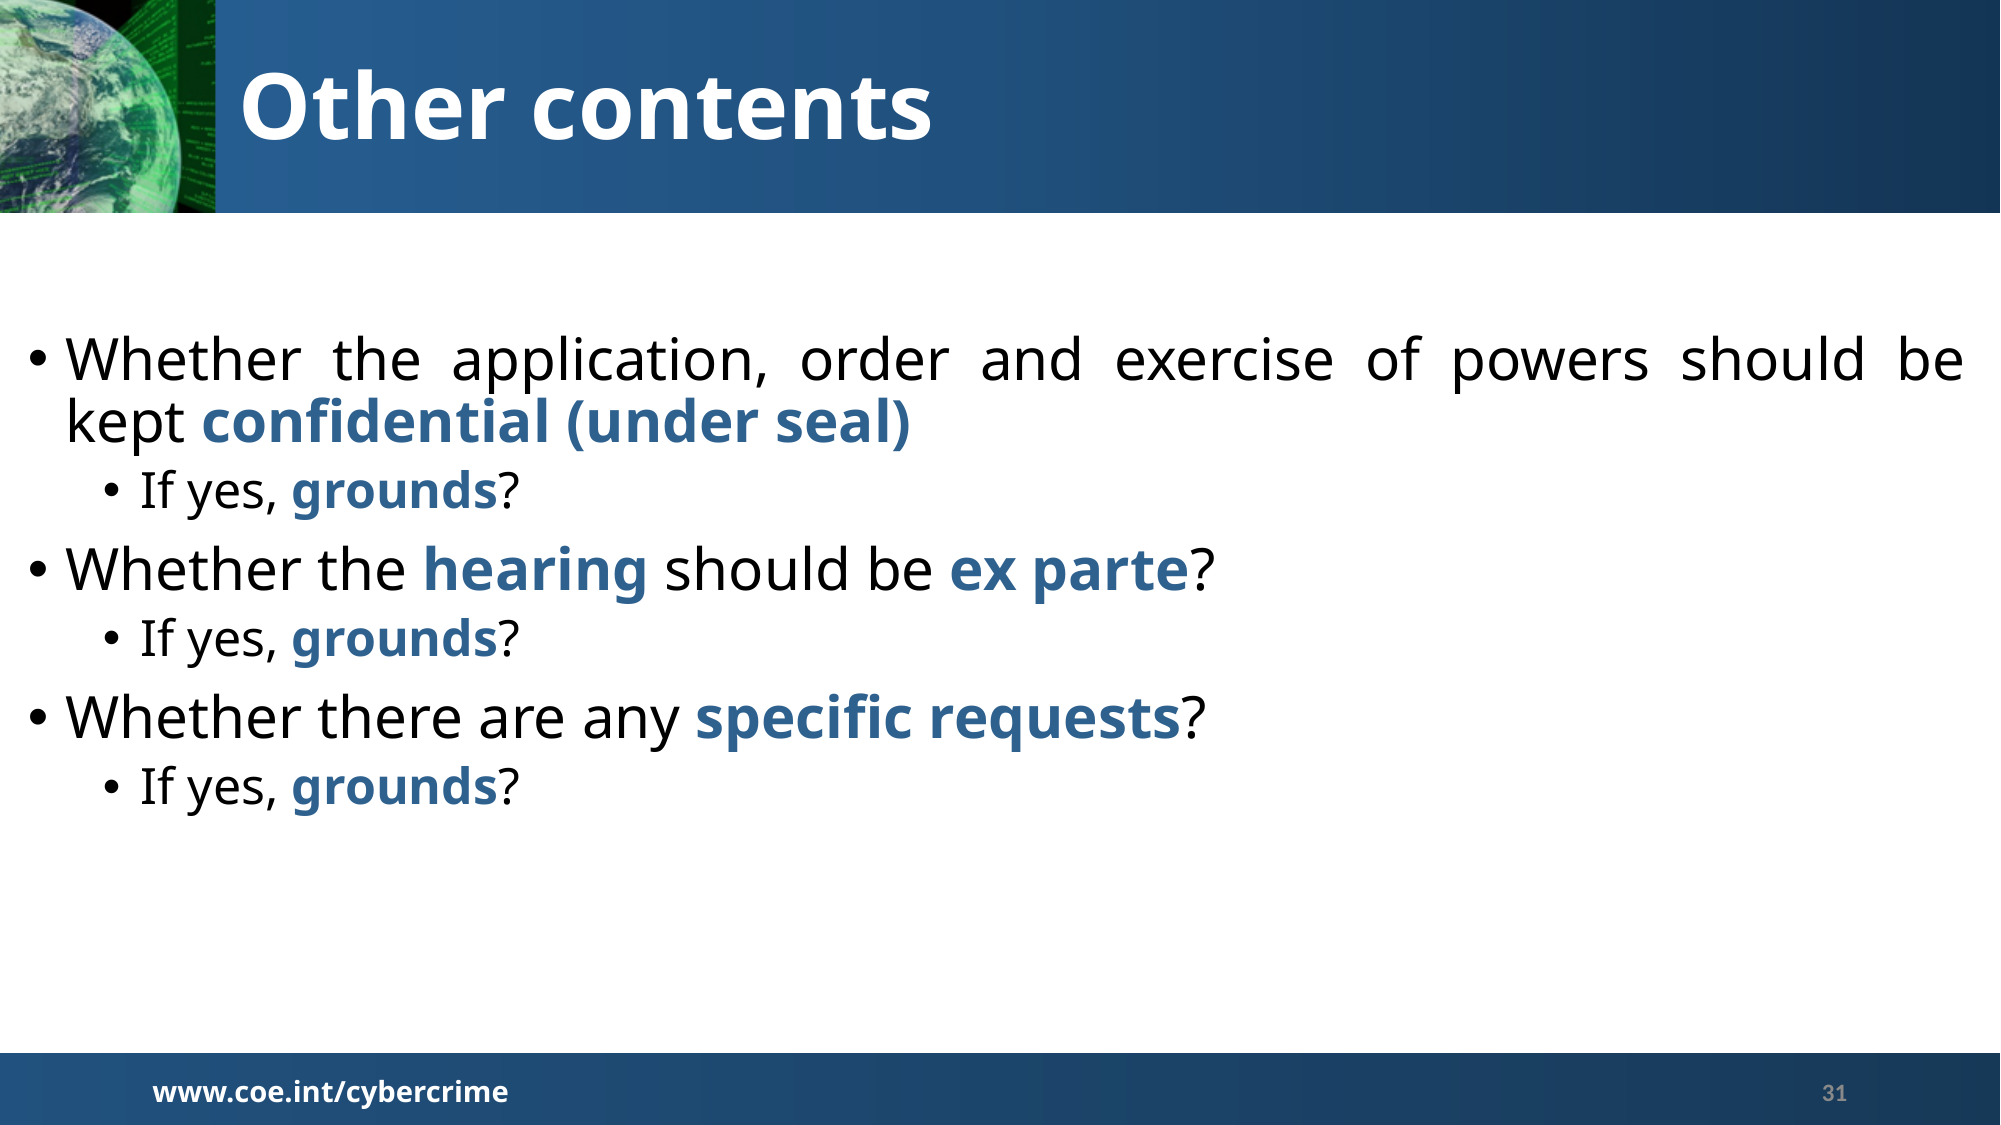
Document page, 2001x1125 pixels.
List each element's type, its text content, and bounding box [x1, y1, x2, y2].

picture [0, 0, 2000, 213]
slide_number 31 [1412, 1061, 1863, 1121]
list Whether the application, order and exercise of powers should be kept confidential (under seal) If yes, grounds? Whether the hearing should be ex parte? If yes, grounds? Whether there are any specific requests? If yes, grounds? [12, 231, 1980, 1033]
title Other contents [223, 15, 1574, 204]
slide_number www.coe.int/cybercrime [137, 1061, 588, 1121]
